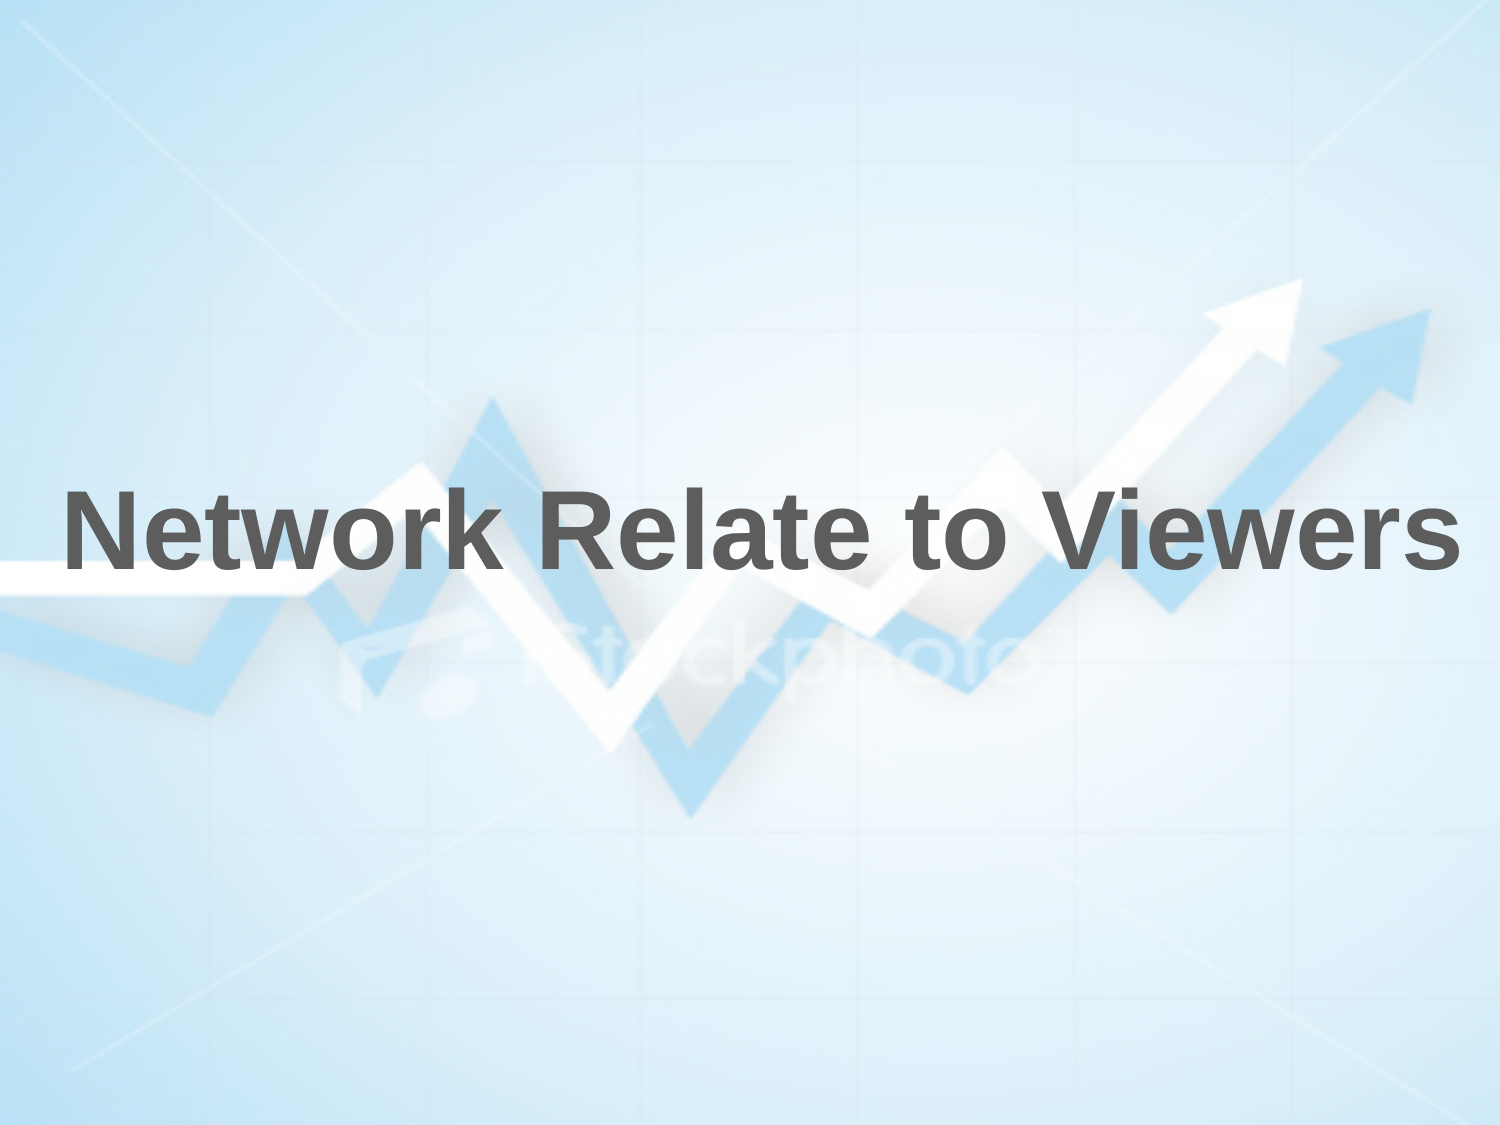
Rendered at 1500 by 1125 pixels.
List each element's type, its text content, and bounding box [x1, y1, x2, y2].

text_box Network Relate to Viewers [26, 449, 1500, 600]
